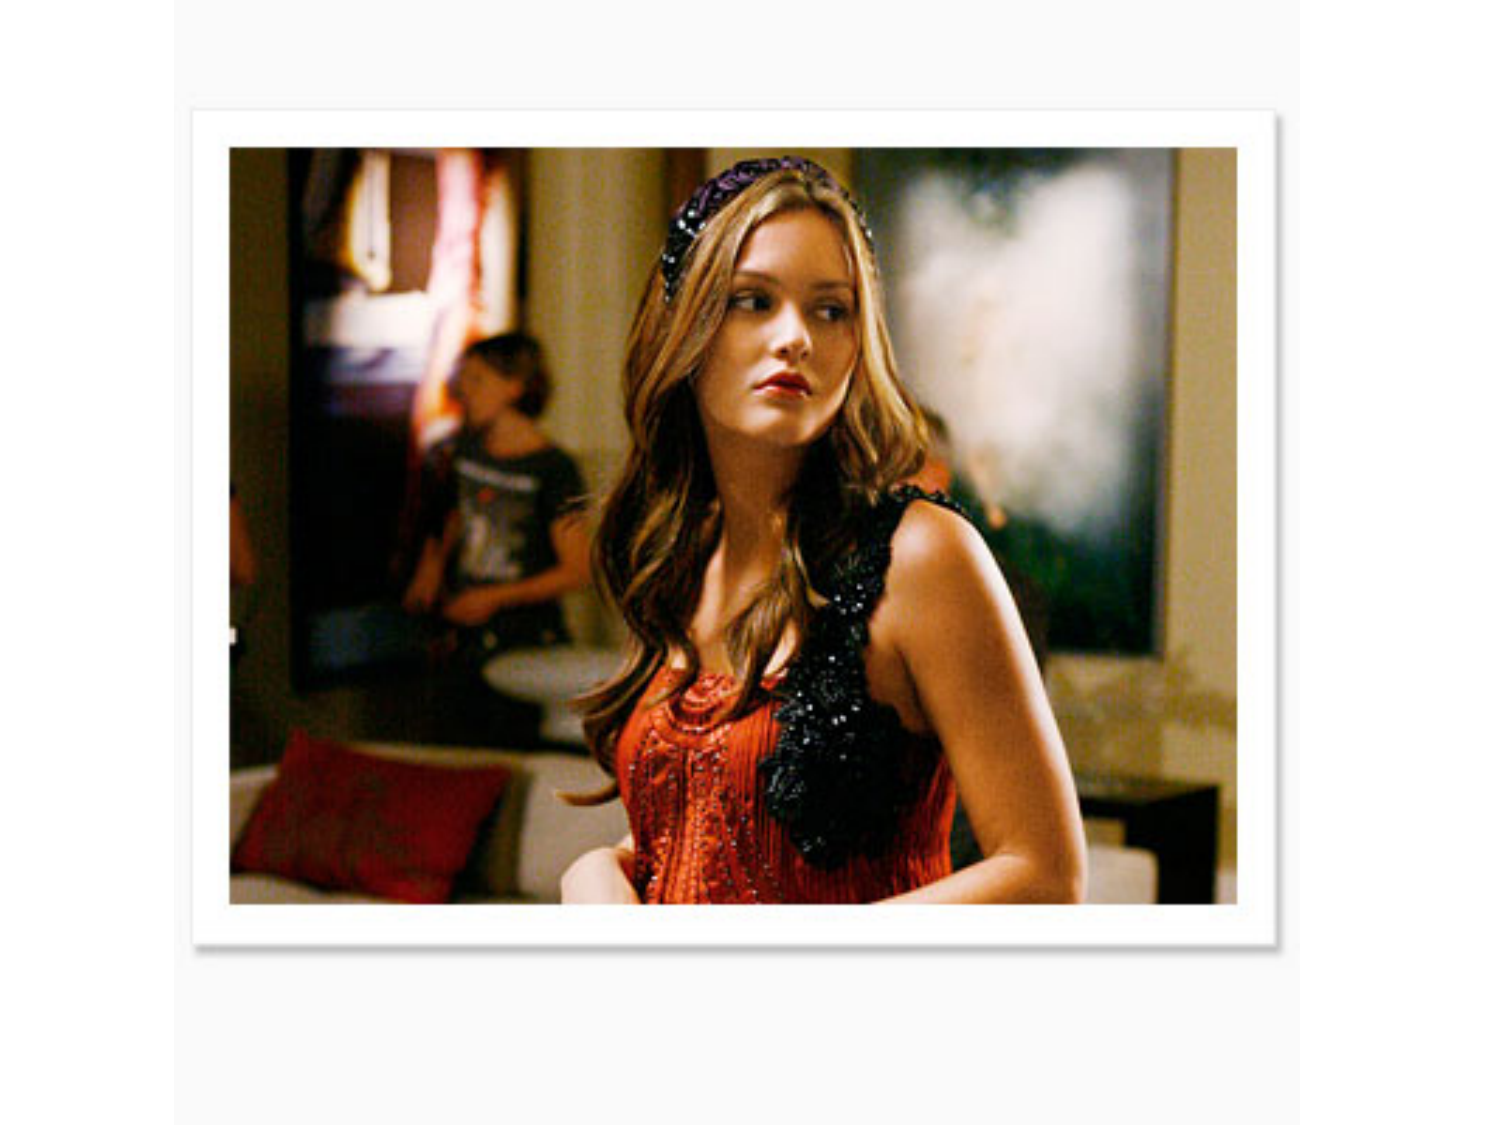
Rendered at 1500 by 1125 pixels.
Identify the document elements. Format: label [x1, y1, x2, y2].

picture [174, 0, 1301, 1125]
